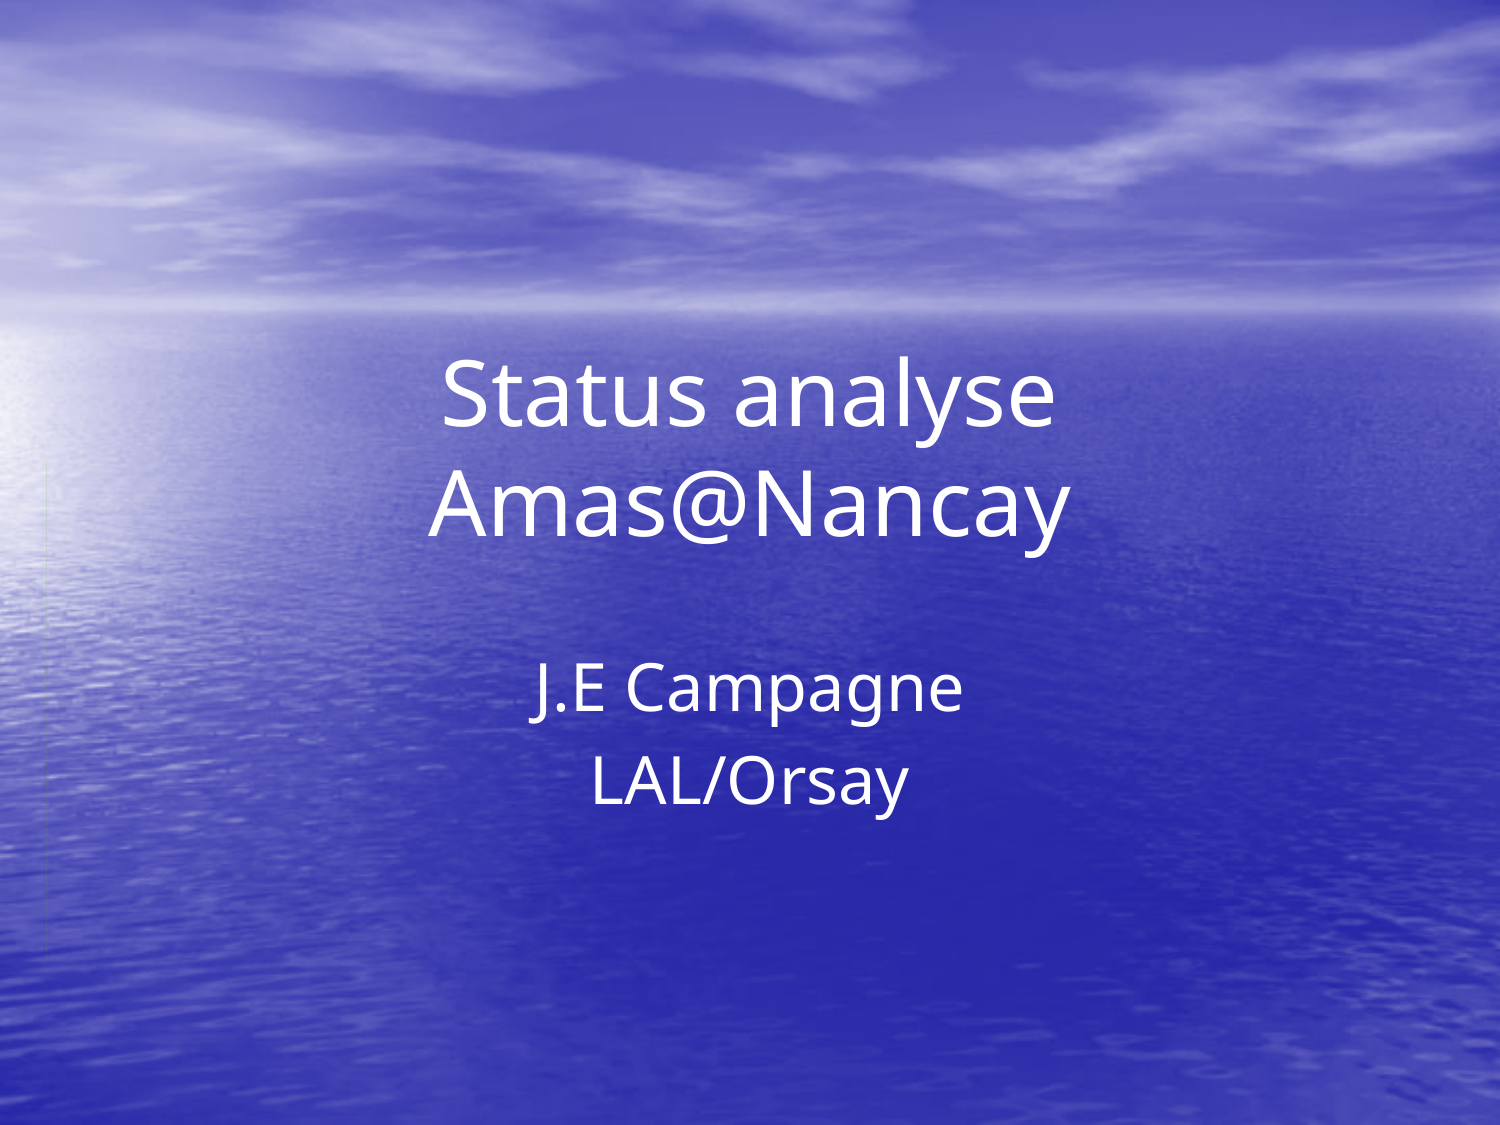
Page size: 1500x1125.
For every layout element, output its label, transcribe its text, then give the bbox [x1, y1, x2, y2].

subtitle J.E Campagne LAL/Orsay [224, 637, 1276, 926]
title Status analyse Amas@Nancay [112, 327, 1388, 563]
